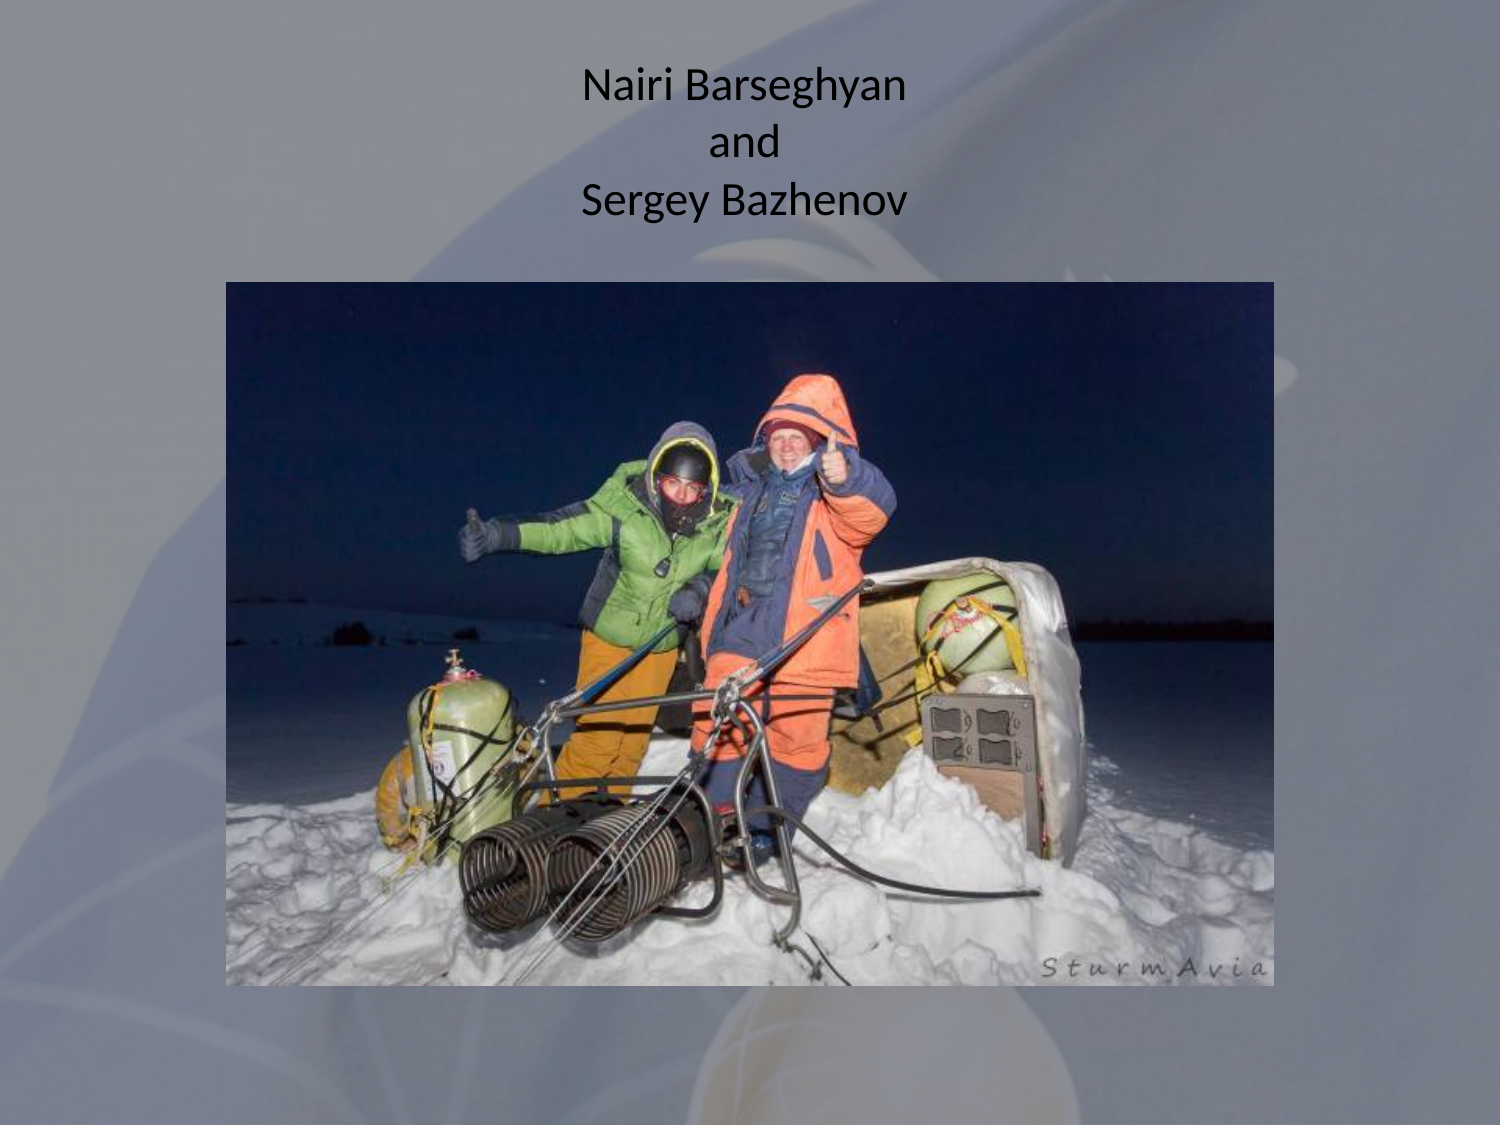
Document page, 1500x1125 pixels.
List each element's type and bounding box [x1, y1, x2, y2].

picture [0, 0, 1500, 1125]
list [226, 281, 1274, 986]
